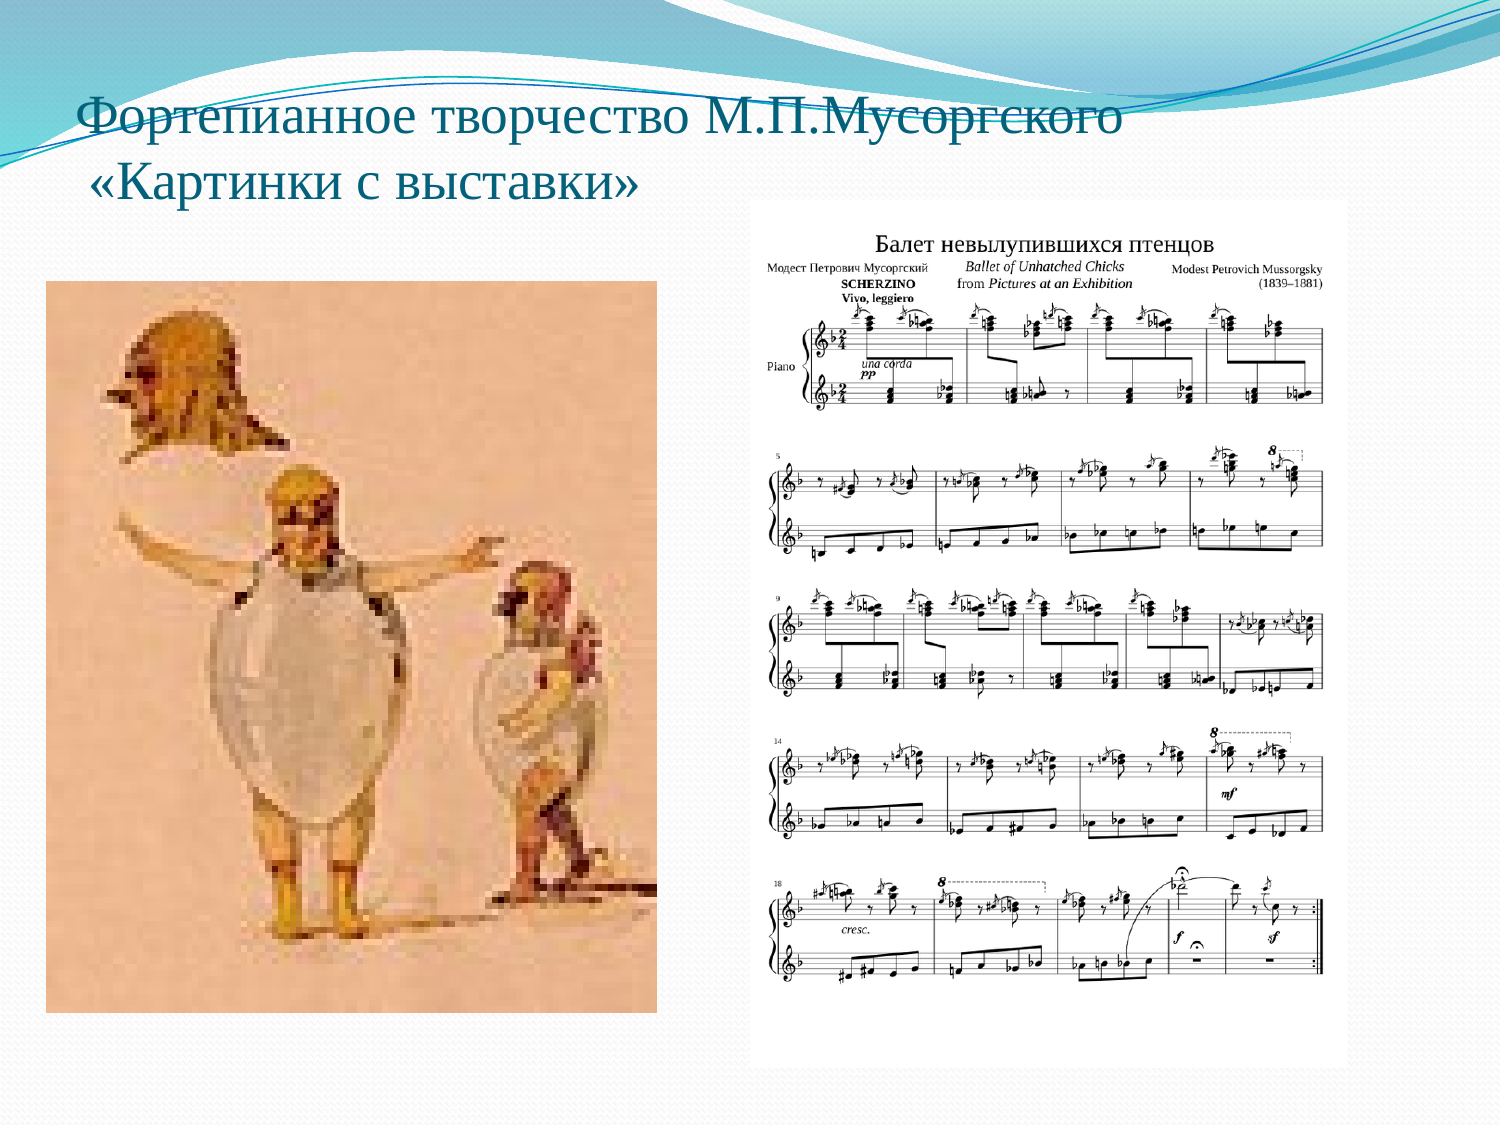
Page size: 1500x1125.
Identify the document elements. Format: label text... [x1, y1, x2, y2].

picture [749, 200, 1348, 1068]
title Фортепианное творчество М.П.Мусоргского «Картинки с выставки» [75, 70, 1438, 211]
picture [46, 280, 657, 1013]
